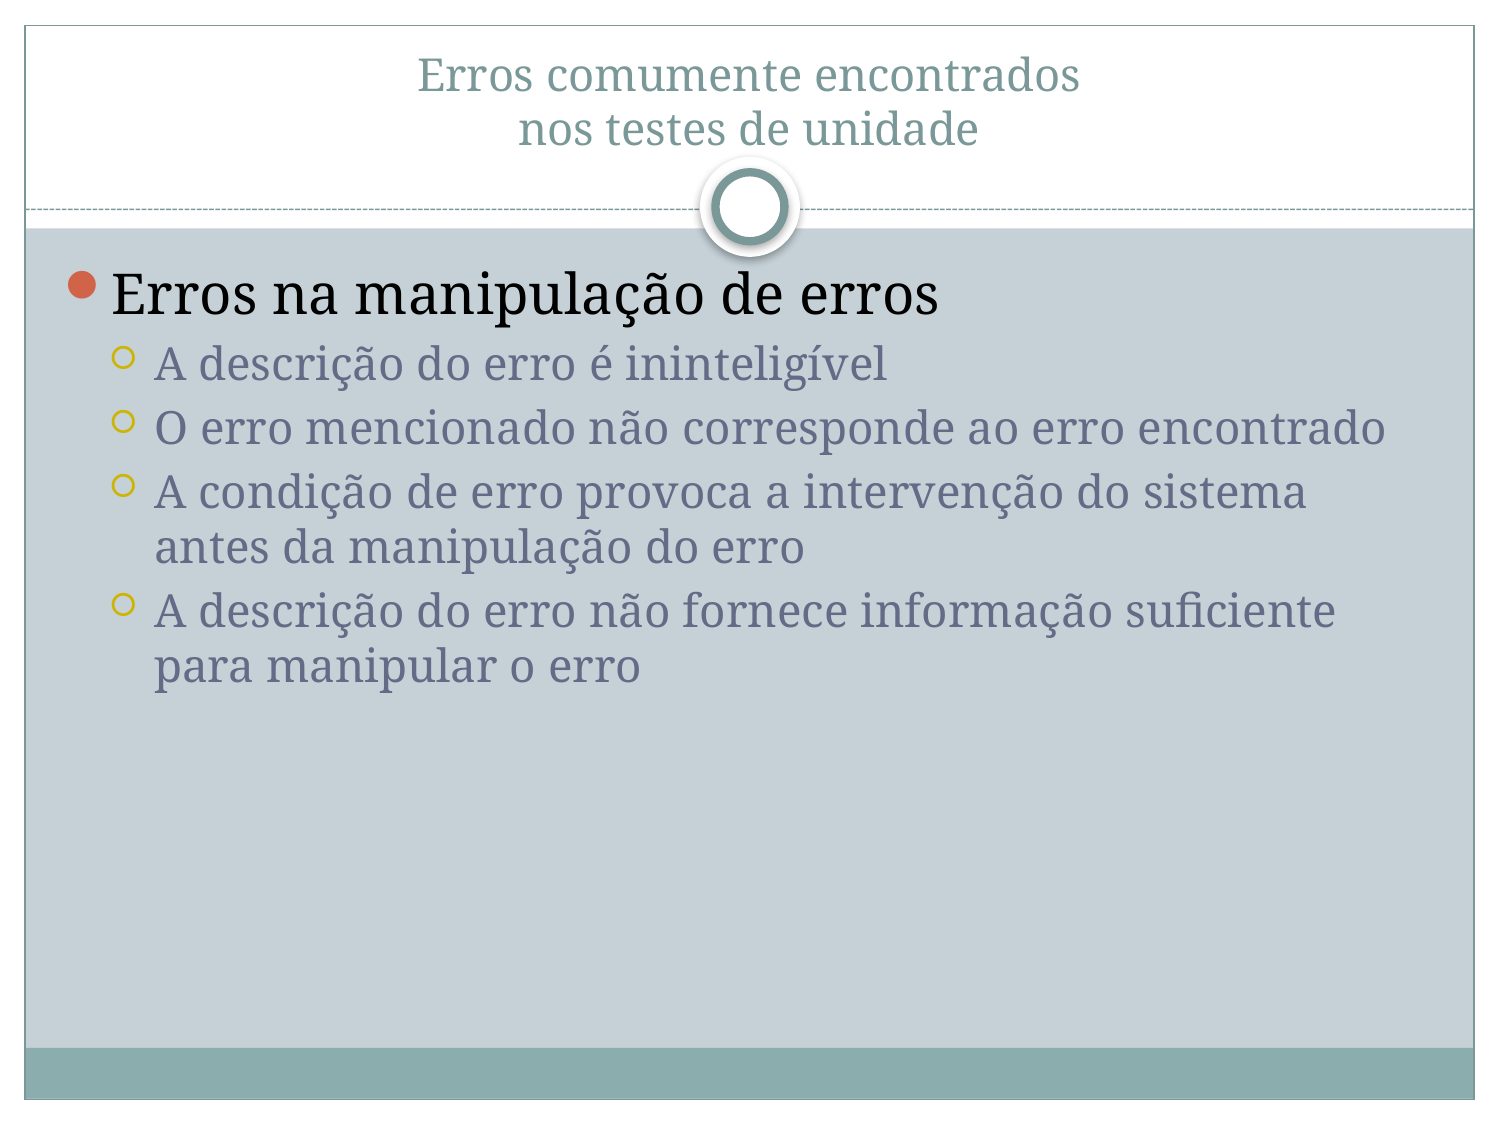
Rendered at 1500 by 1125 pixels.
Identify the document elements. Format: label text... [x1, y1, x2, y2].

title Erros comumente encontrados nos testes de unidade [49, 37, 1450, 162]
list Erros na manipulação de erros A descrição do erro é ininteligível O erro mencionado não corresponde ao erro encontrado A condição de erro provoca a intervenção do sistema antes da manipulação do erro A descrição do erro não fornece informação suficiente para manipular o erro [49, 250, 1445, 1001]
